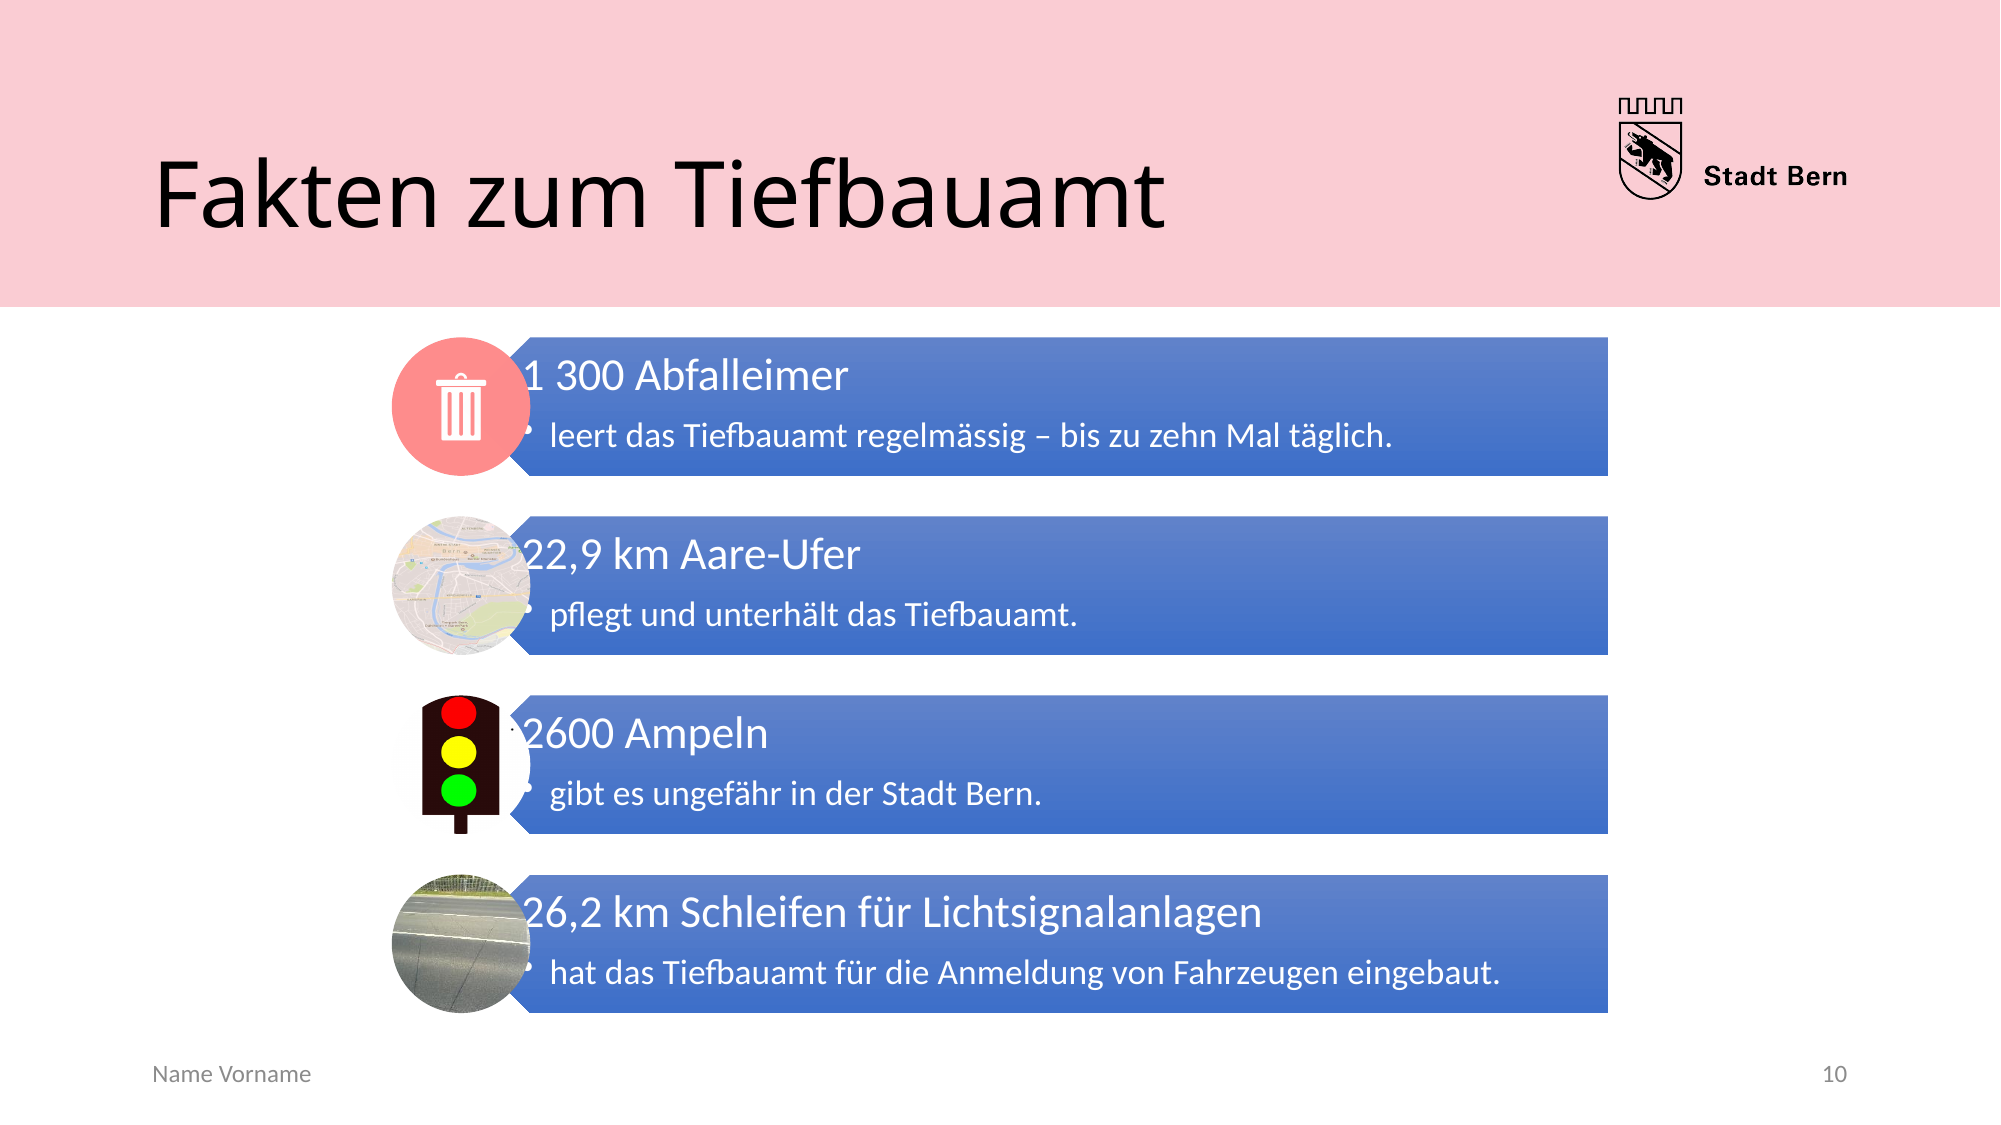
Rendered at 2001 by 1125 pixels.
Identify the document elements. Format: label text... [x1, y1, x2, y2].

slide_number 10 [1412, 1042, 1863, 1103]
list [137, 337, 1863, 1014]
slide_number Name Vorname [137, 1042, 588, 1103]
title Fakten zum Tiefbauamt [137, 89, 1592, 307]
picture [1606, 92, 1852, 205]
